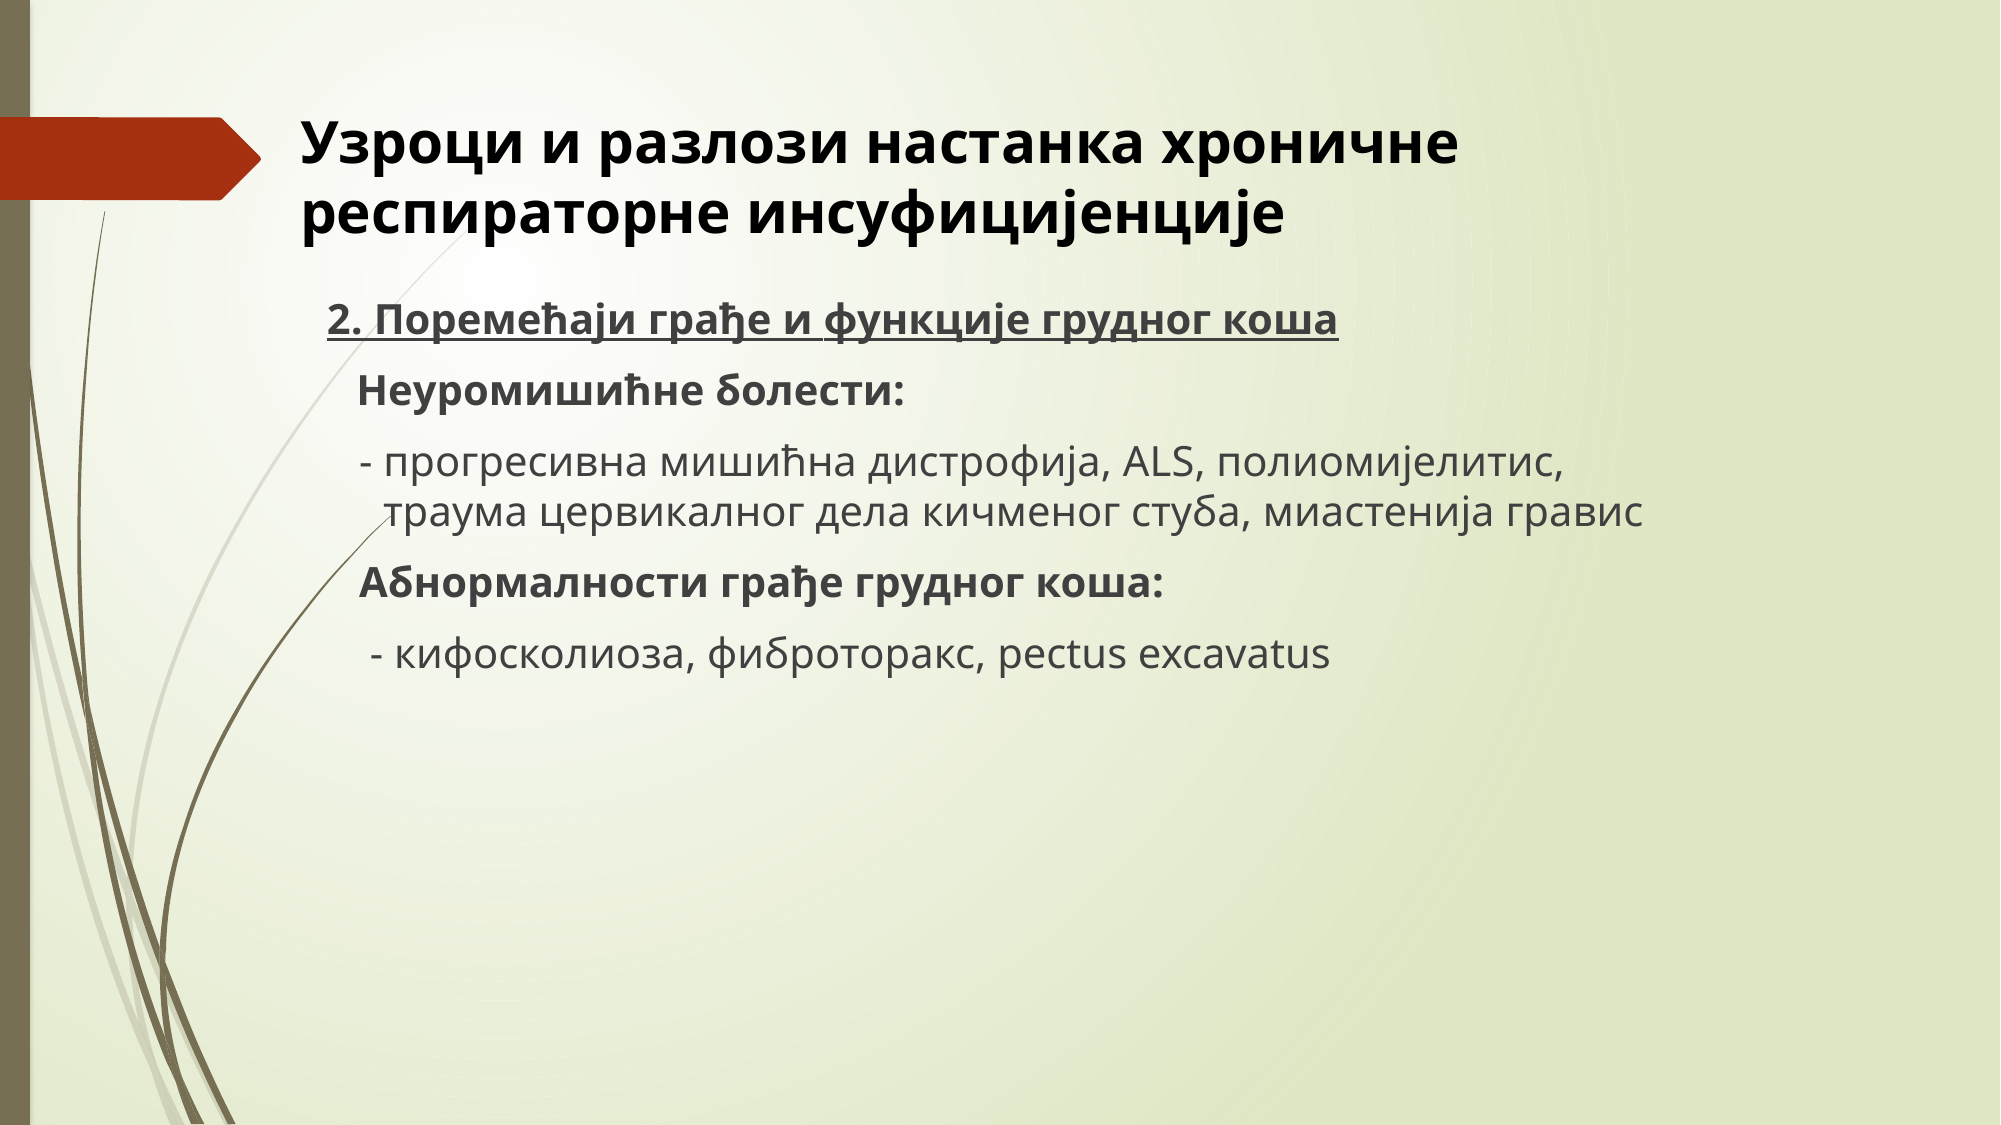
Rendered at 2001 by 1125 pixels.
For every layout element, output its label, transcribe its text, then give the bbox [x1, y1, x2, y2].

title Узроци и разлози настанка хроничне респираторне инсуфицијенције [285, 98, 1636, 286]
list 2. Поремећаји грађе и функције грудног коша Неуромишићне болести: - прогресивна мишићна дистрофија, ALS, полиомијелитис, траума цервикалног дела кичменог стуба, миастенија гравис Абнормалности грађе грудног коша: - кифосколиоза, фиброторакс, pectus excavatus [311, 285, 1662, 1125]
